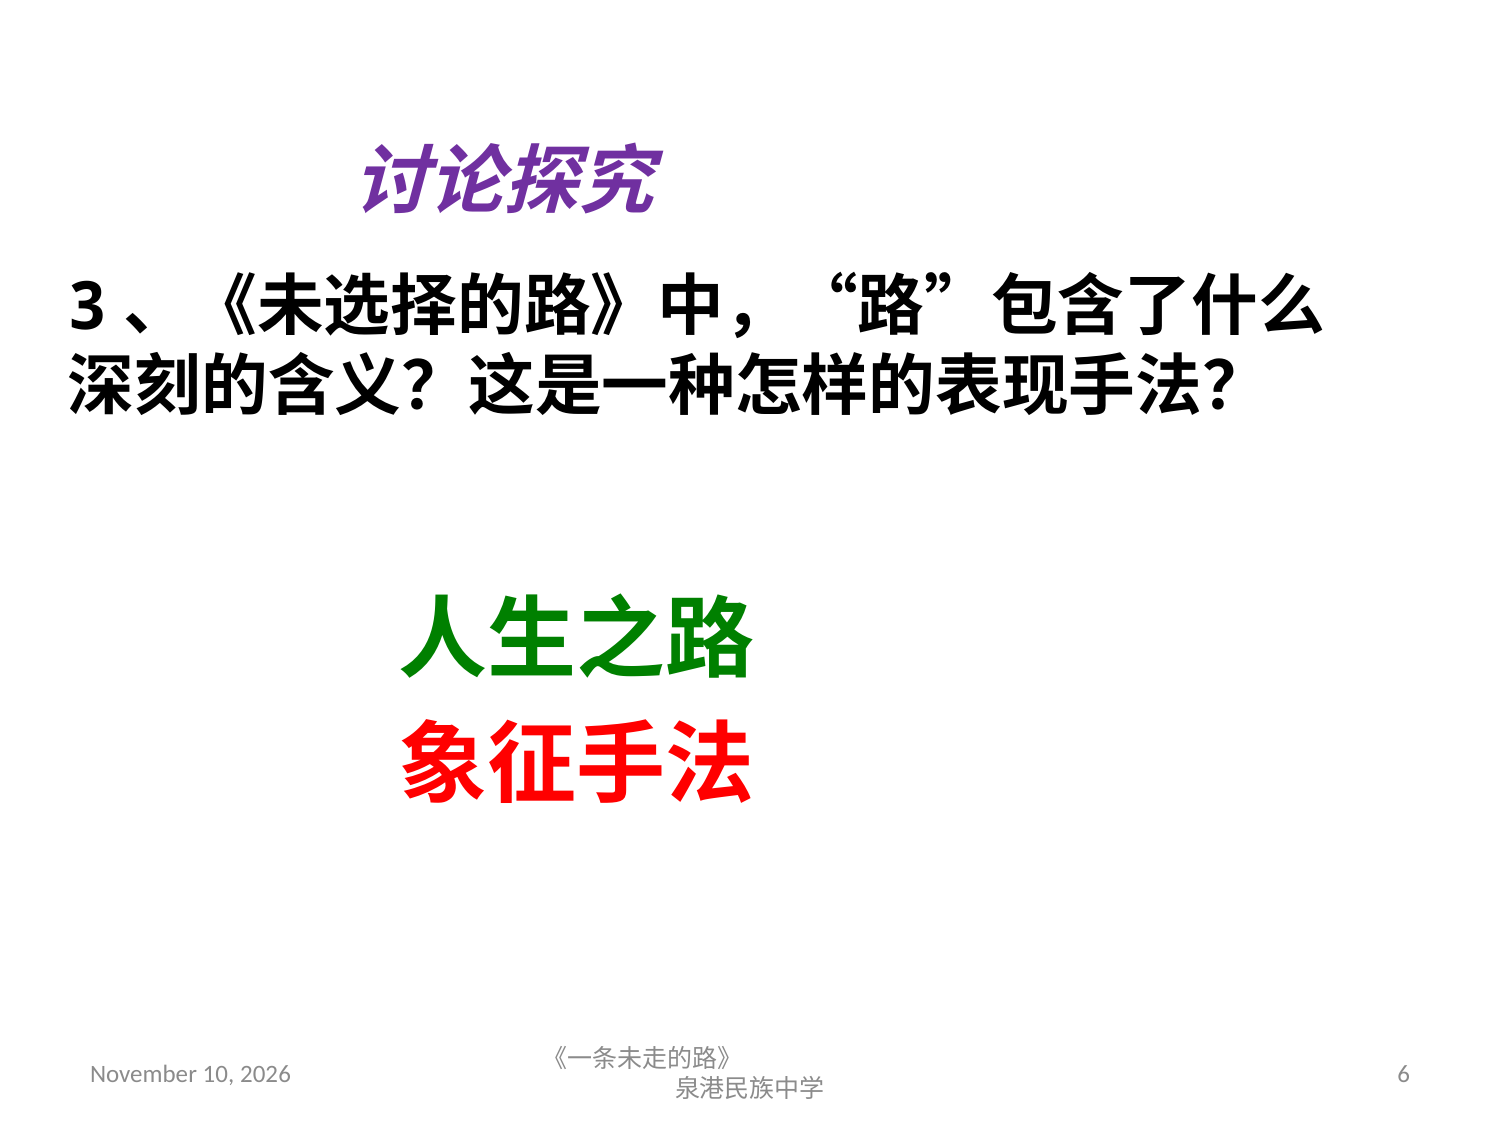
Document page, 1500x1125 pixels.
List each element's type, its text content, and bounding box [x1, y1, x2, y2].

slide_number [75, 1042, 425, 1103]
text_box 讨论探究 [338, 125, 669, 231]
list 人生之路 象征手法 [383, 574, 1034, 823]
slide_number 6 [1074, 1042, 1425, 1103]
footer 《一条未走的路》 泉港民族中学 [512, 1042, 988, 1103]
text_box 3、《未选择的路》中，“路”包含了什么深刻的含义？这是一种怎样的表现手法？ [53, 255, 1353, 430]
